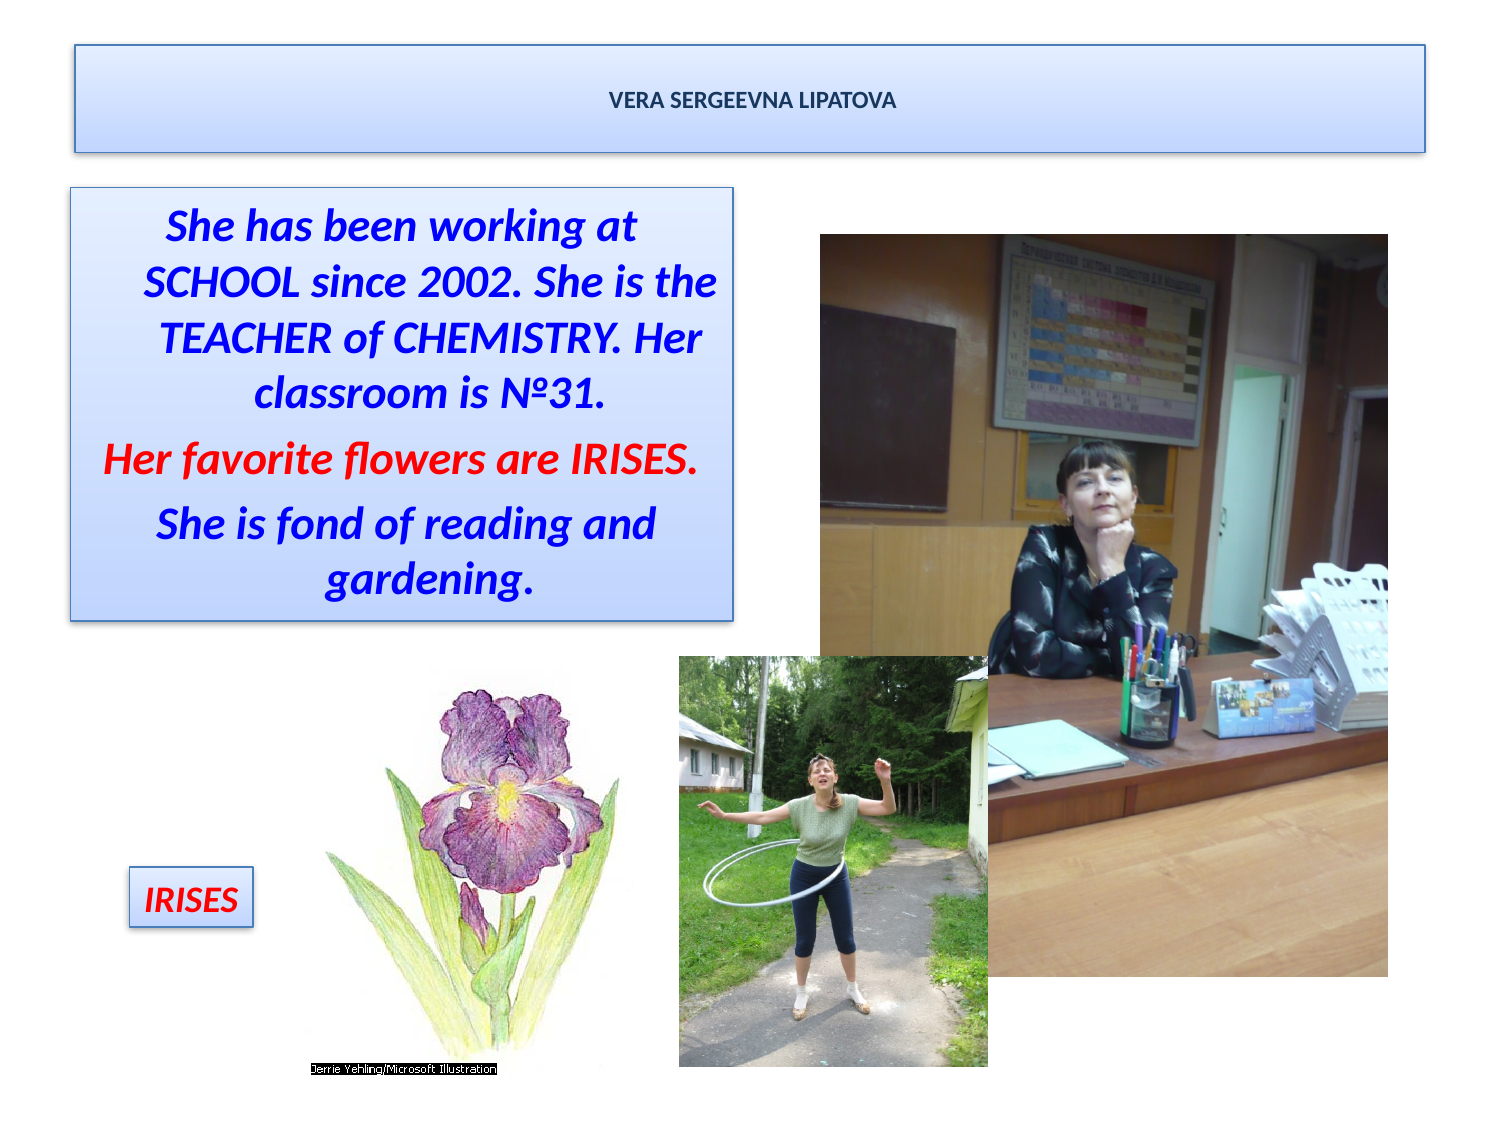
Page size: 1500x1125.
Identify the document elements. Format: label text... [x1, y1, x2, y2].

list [820, 234, 1389, 977]
picture [304, 667, 645, 1079]
title VERA SERGEEVNA LIPATOVA [205, 44, 1426, 153]
picture [679, 656, 988, 1067]
text_box IRISES [129, 866, 254, 928]
text_box [0, 3, 205, 679]
list She has been working at SCHOOL since 2002. She is the TEACHER of CHEMISTRY. Her classroom is №31. Her favorite flowers are IRISES. She is fond of reading and gardening. [205, 187, 734, 622]
